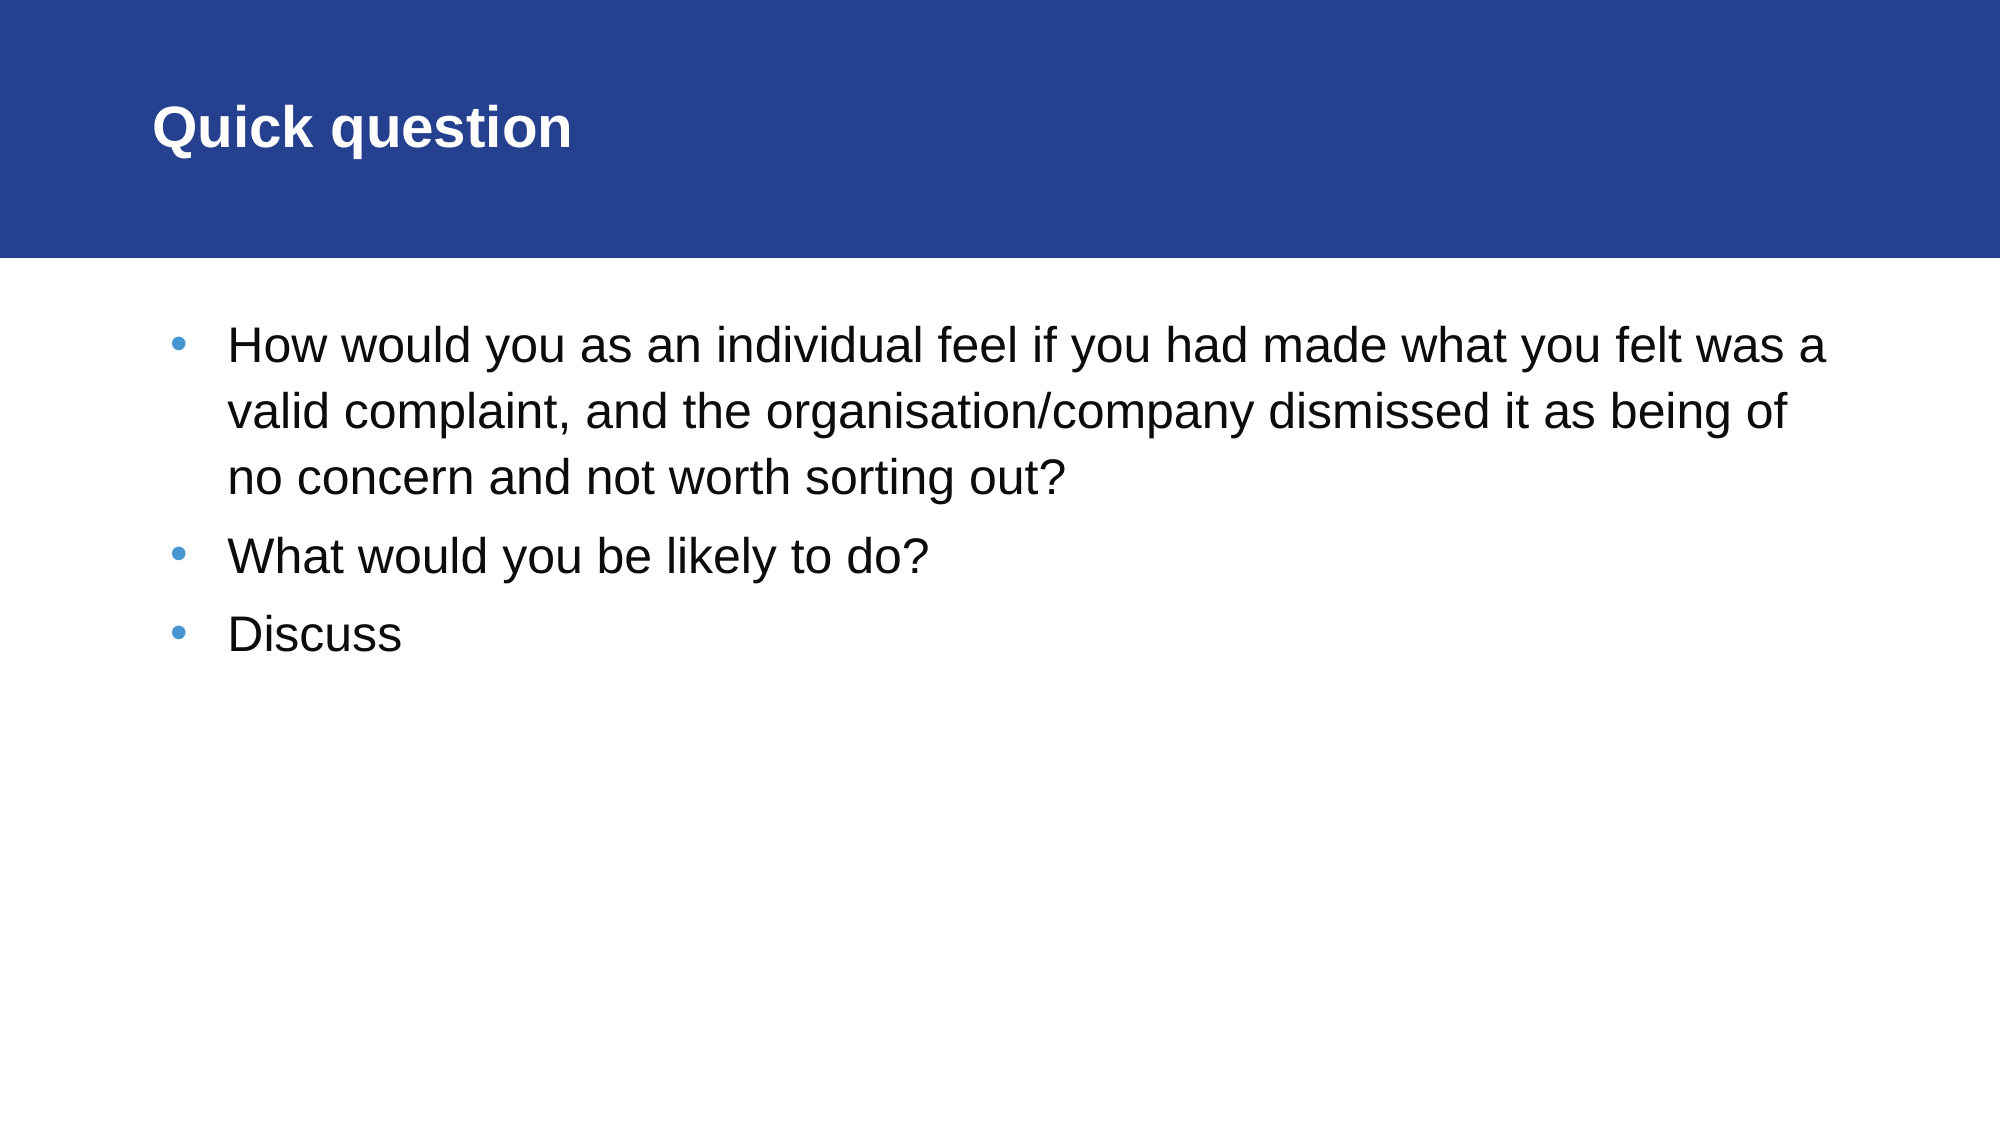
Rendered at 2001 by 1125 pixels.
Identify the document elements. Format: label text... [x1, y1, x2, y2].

title Quick question [137, 20, 1863, 238]
list How would you as an individual feel if you had made what you felt was a valid complaint, and the organisation/company dismissed it as being of no concern and not worth sorting out? What would you be likely to do? Discuss [137, 299, 1863, 1025]
